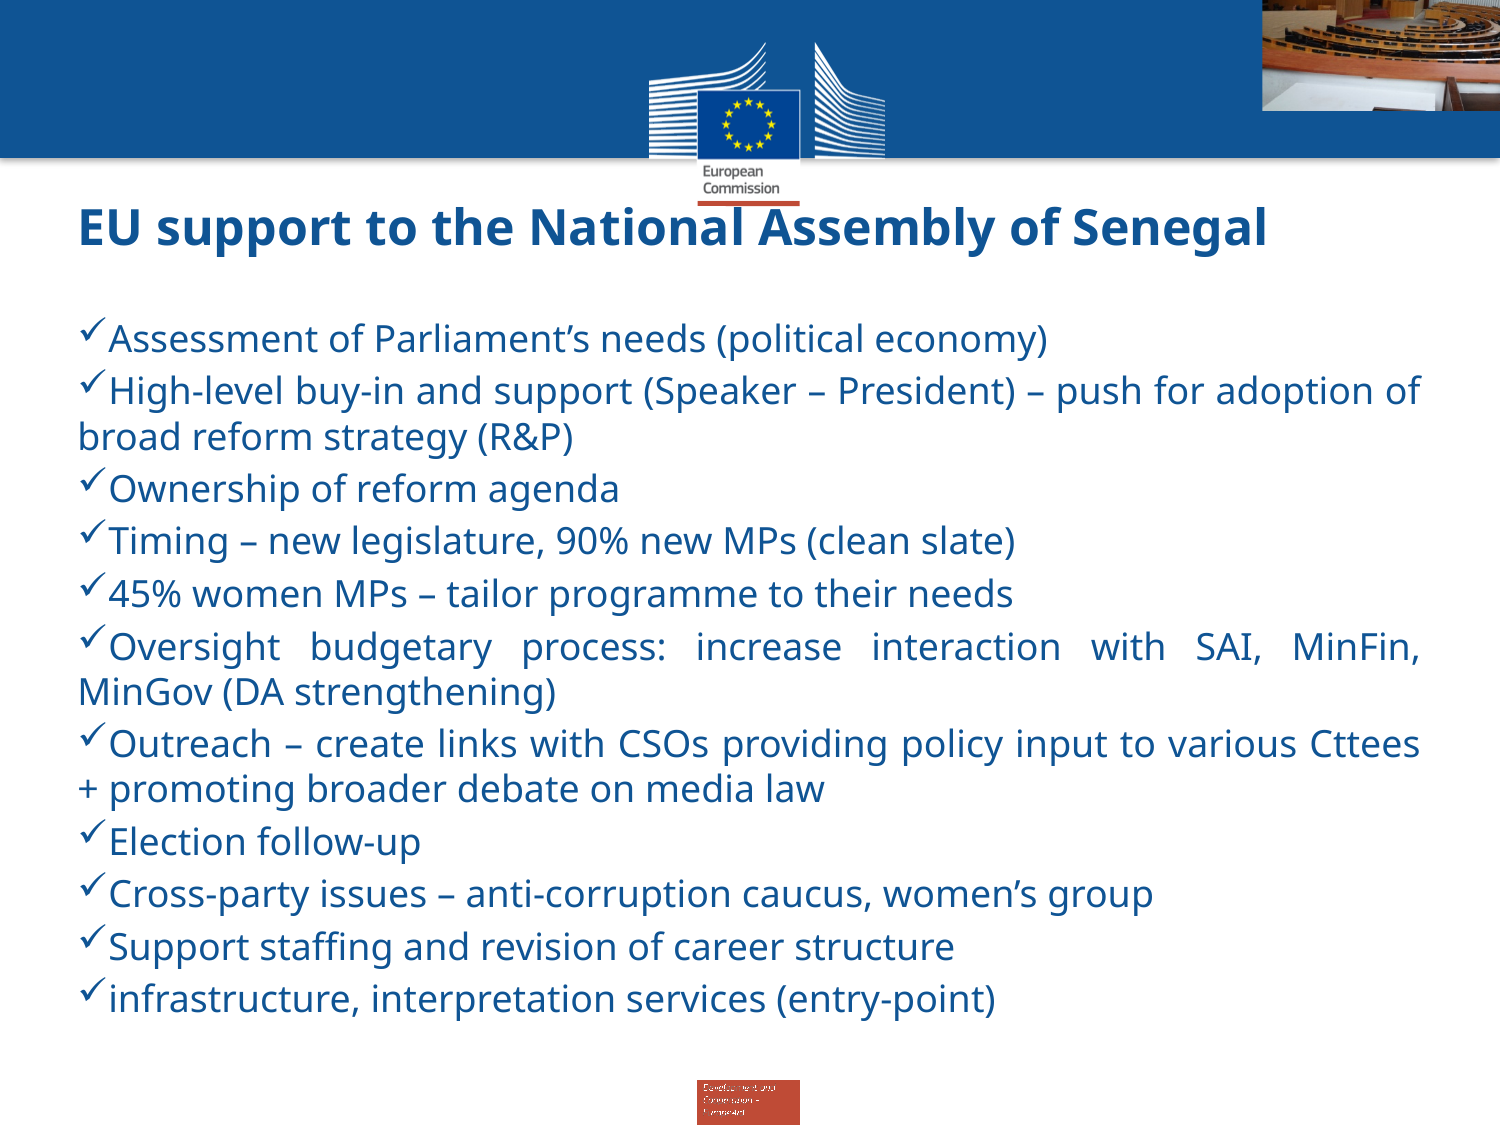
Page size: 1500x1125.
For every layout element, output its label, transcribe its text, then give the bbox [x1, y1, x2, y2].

picture [698, 1082, 798, 1123]
list EU support to the National Assembly of Senegal Assessment of Parliament’s needs (political economy) High-level buy-in and support (Speaker – President) – push for adoption of broad reform strategy (R&P) Ownership of reform agenda Timing – new legislature, 90% new MPs (clean slate) 45% women MPs – tailor programme to their needs Oversight budgetary process: increase interaction with SAI, MinFin, MinGov (DA strengthening) Outreach – create links with CSOs providing policy input to various Cttees + promoting broader debate on media law Election follow-up Cross-party issues – anti-corruption caucus, women’s group Support staffing and revision of career structure infrastructure, interpretation services (entry-point) [62, 187, 1438, 1079]
picture [649, 42, 885, 187]
picture [1262, 0, 1500, 111]
